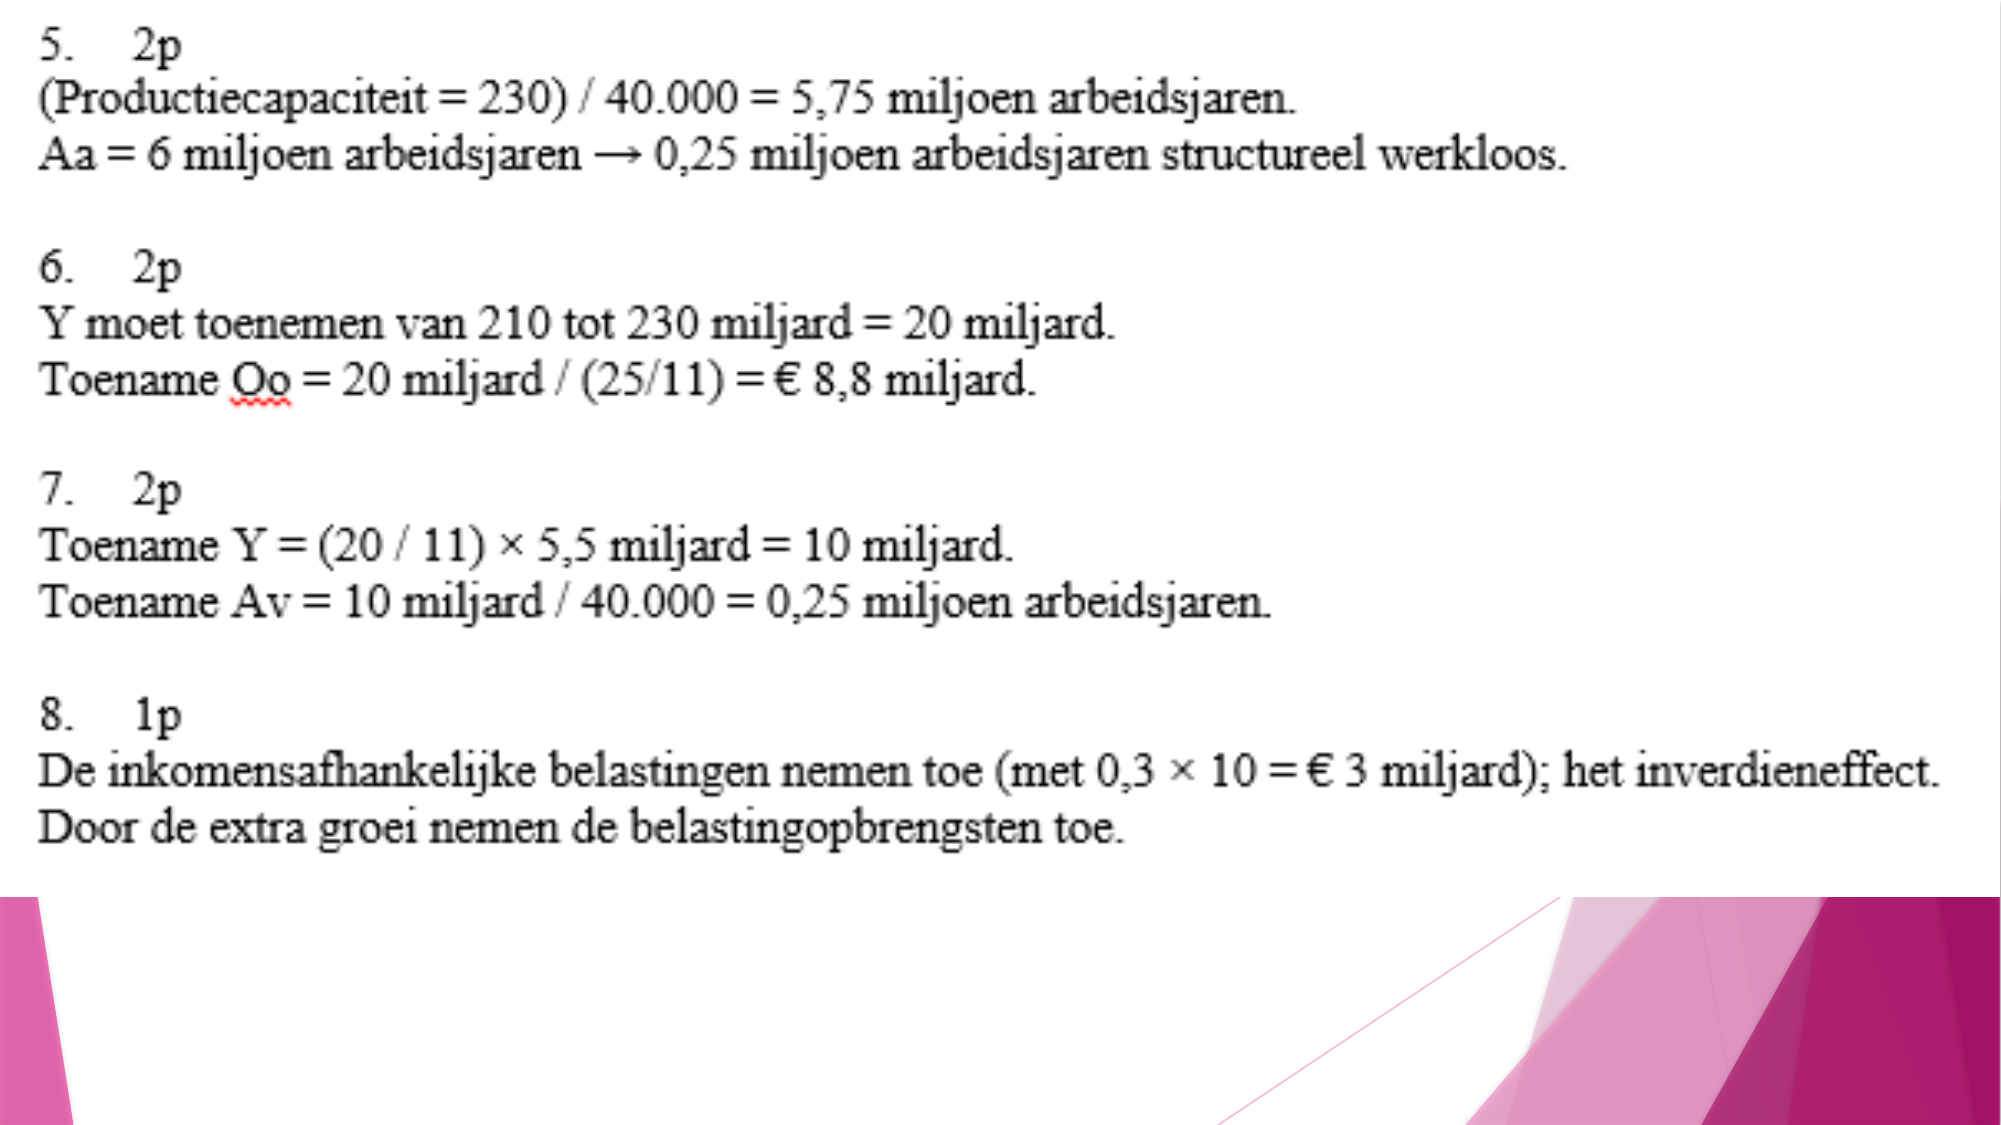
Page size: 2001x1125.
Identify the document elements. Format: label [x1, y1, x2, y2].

picture [0, 0, 2000, 897]
